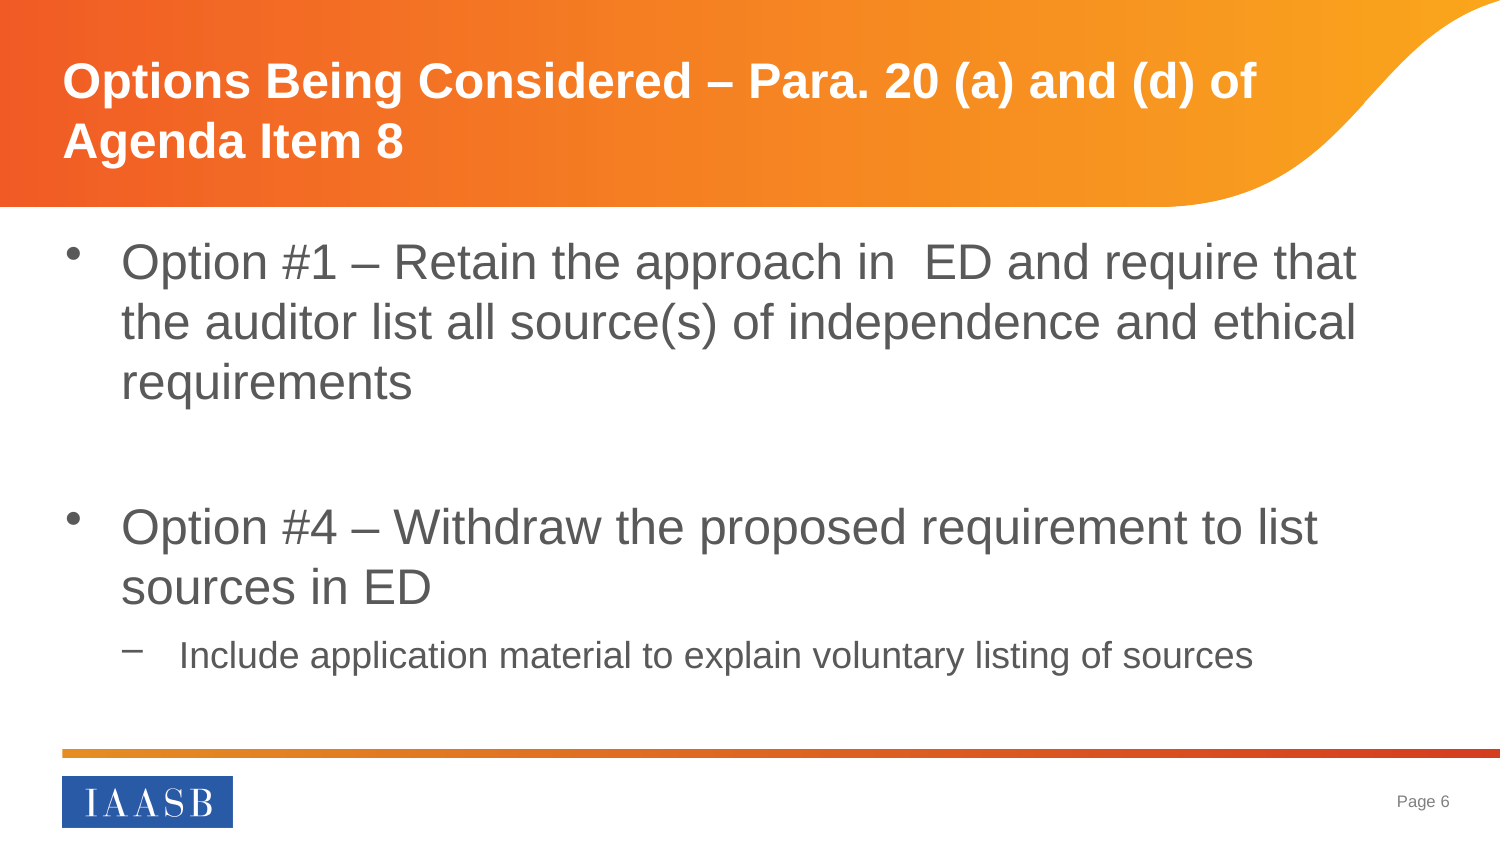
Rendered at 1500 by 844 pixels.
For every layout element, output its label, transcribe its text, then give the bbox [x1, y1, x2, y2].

title Options Being Considered – Para. 20 (a) and (d) of Agenda Item 8 [62, 75, 1300, 142]
picture [62, 776, 233, 828]
picture [0, 0, 1500, 207]
list Option #1 – Retain the approach in ED and require that the auditor list all source(s) of independence and ethical requirements Option #4 – Withdraw the proposed requirement to list sources in ED Include application material to explain voluntary listing of sources [50, 221, 1438, 725]
